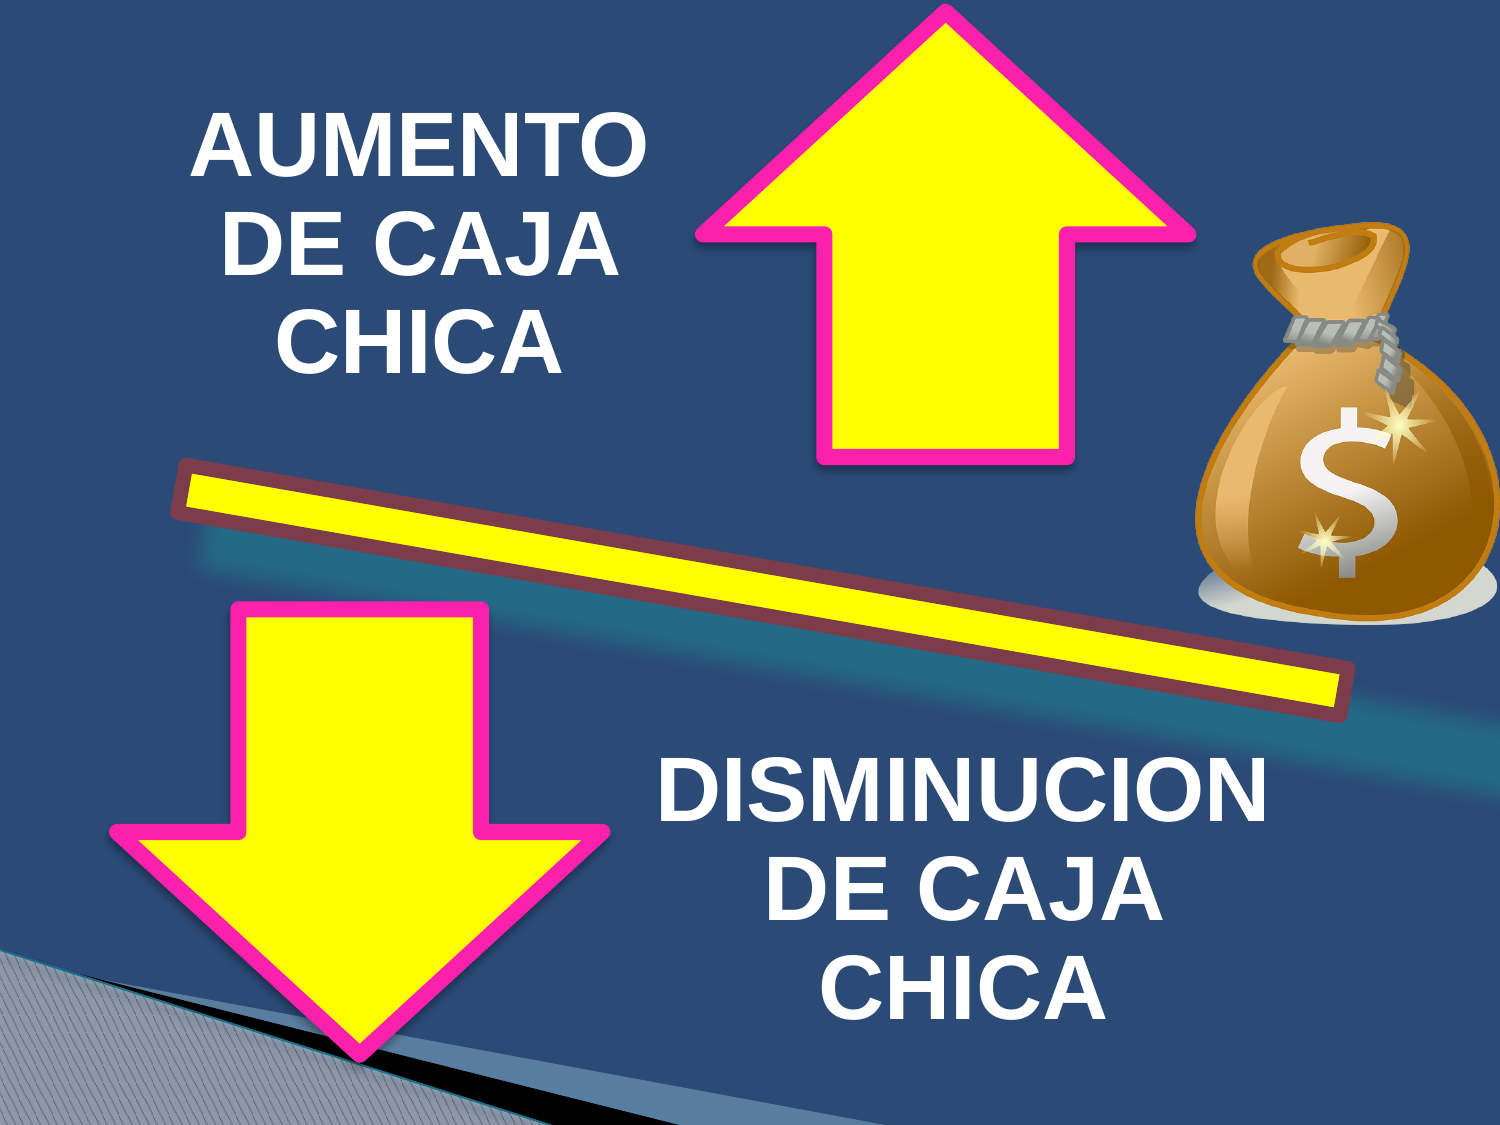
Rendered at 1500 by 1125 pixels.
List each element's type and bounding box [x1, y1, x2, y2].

picture [1195, 222, 1500, 626]
text_box [0, 11, 1500, 1125]
